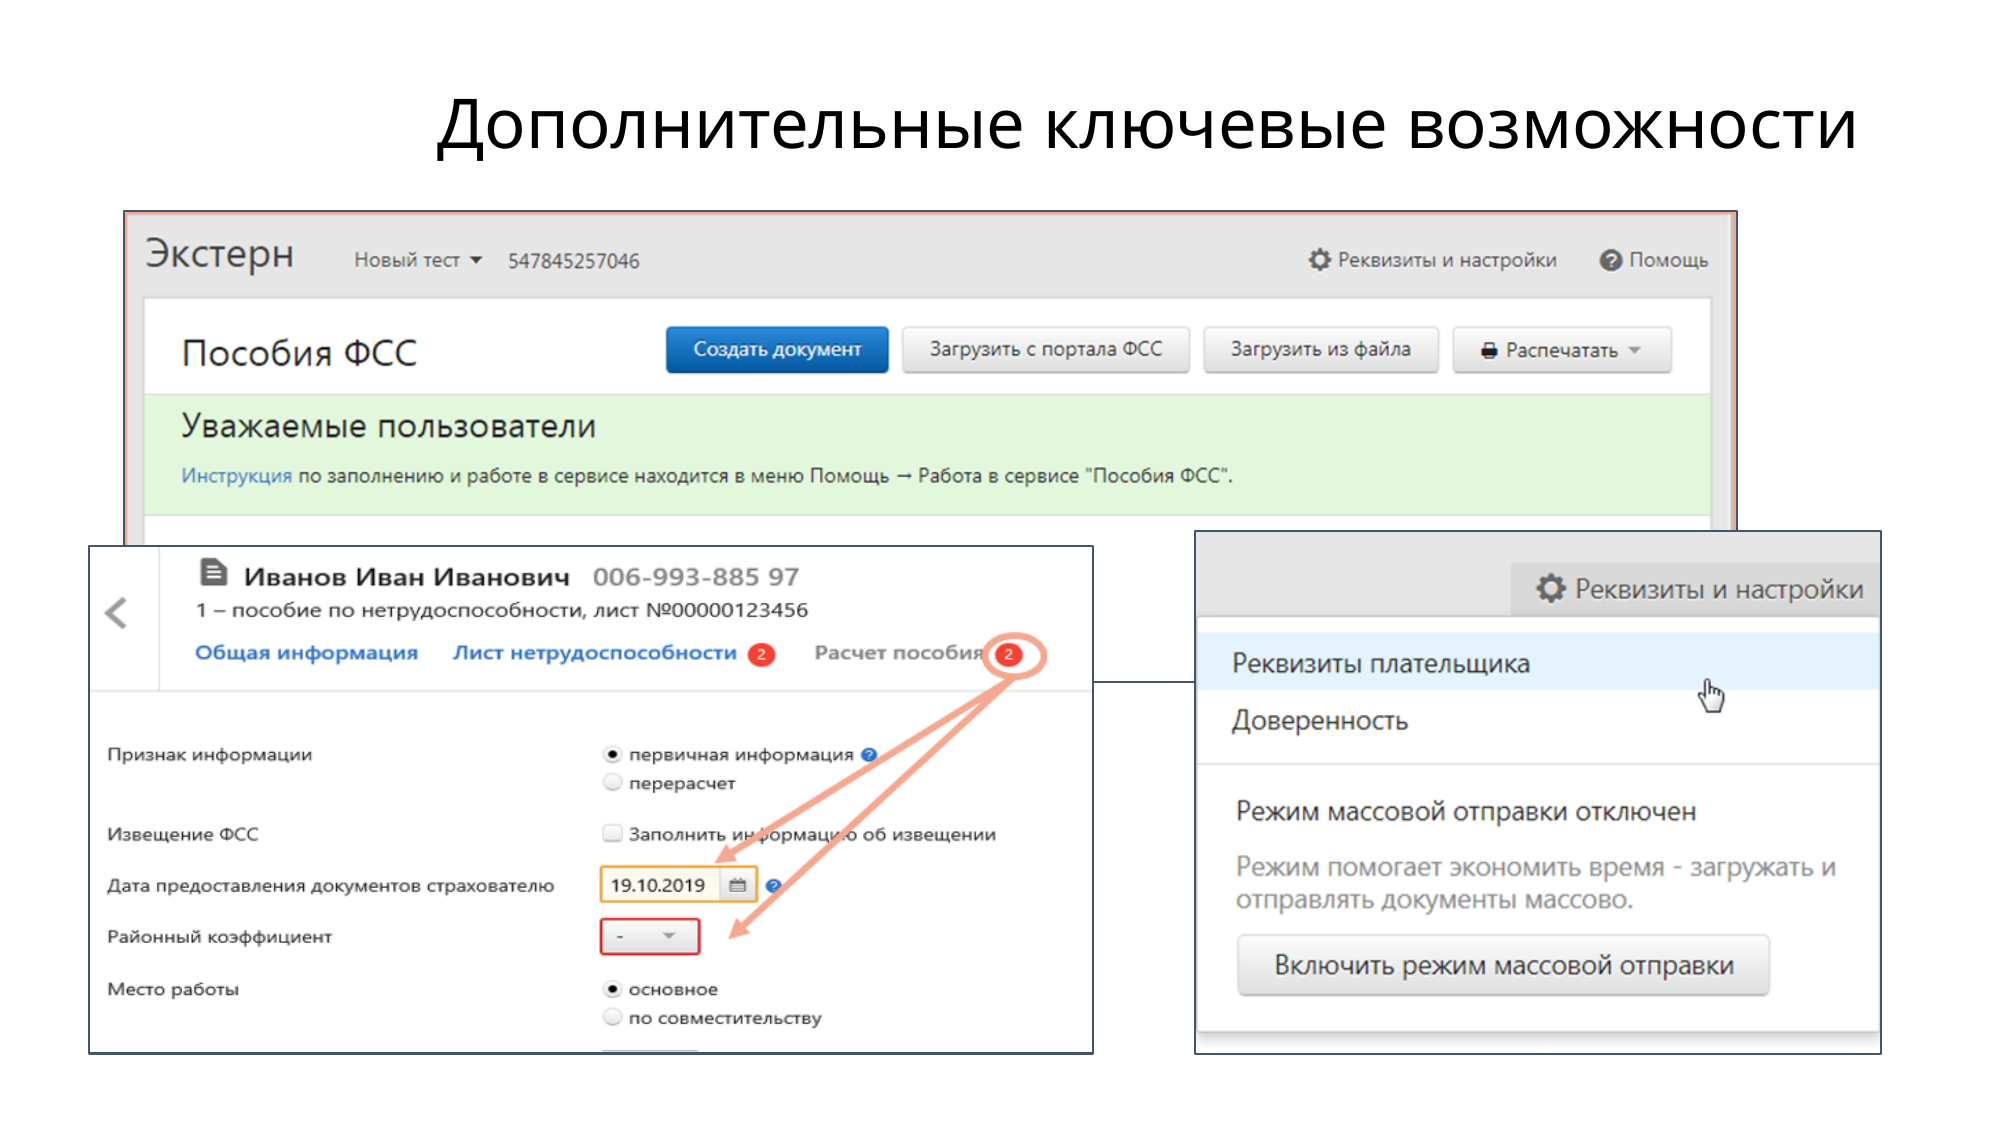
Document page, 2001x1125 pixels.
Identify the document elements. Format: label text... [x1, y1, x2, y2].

picture [90, 212, 1881, 1053]
title Дополнительные ключевые возможности [422, 61, 1917, 191]
